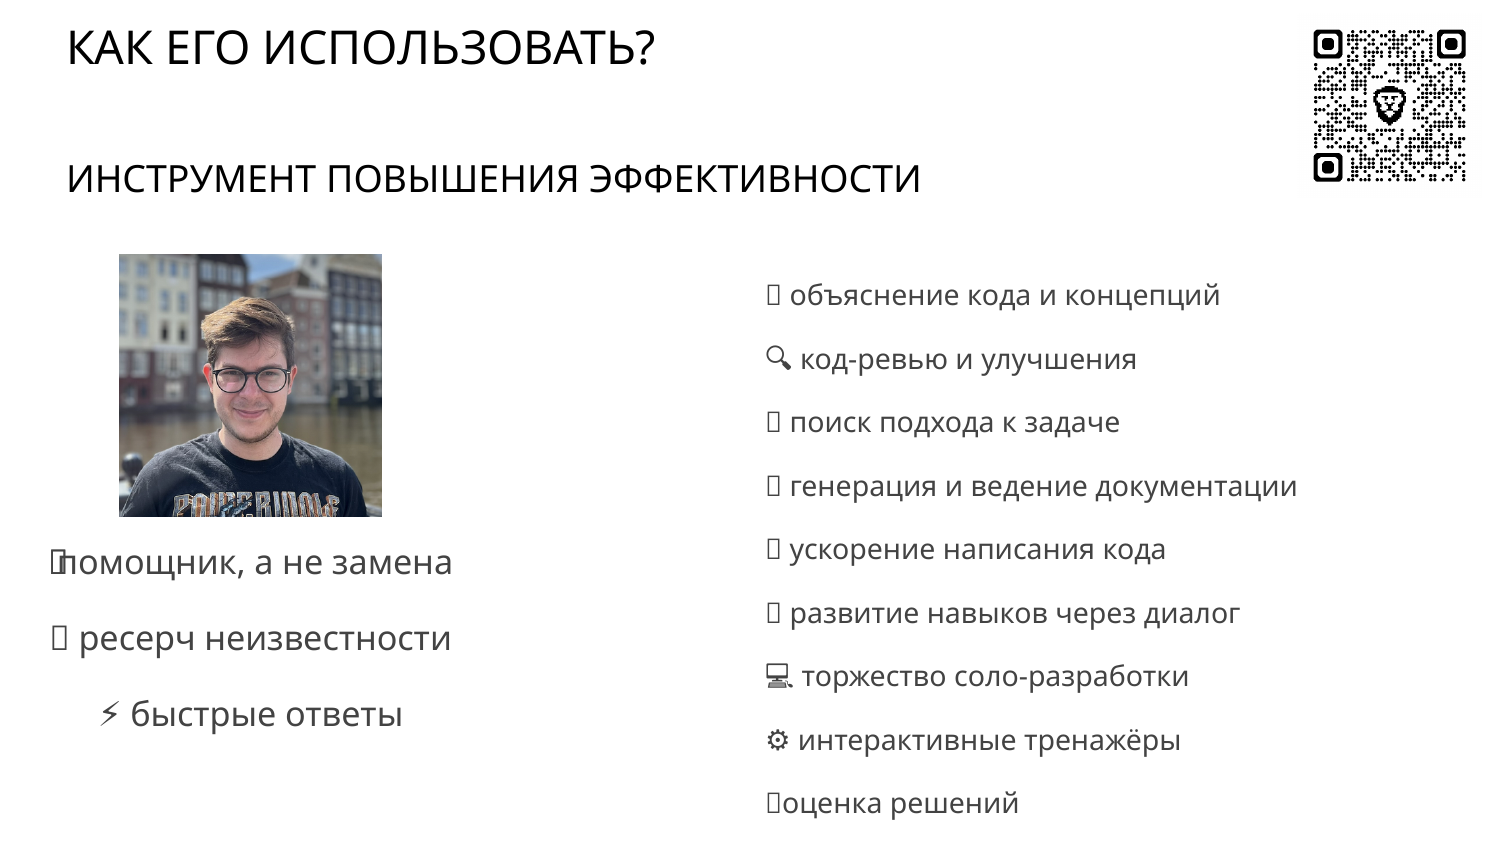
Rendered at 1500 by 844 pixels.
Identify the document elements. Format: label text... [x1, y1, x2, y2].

list 🧑‍🤝‍🧑 помощник, а не замена 🌀 ресерч неизвестности ⚡ быстрые ответы [32, 516, 469, 844]
picture [1297, 13, 1482, 198]
list ИНСТРУМЕНТ ПОВЫШЕНИЯ ЭФФЕКТИВНОСТИ [51, 130, 1167, 237]
title КАК ЕГО ИСПОЛЬЗОВАТЬ? [51, 0, 857, 94]
list 🧠 объяснение кода и концепций 🔍 код-ревью и улучшения 💡 поиск подхода к задаче 📜 генерация и ведение документации 🚀 ускорение написания кода 🧩 развитие навыков через диалог 💻 торжество соло-разработки ⚙️ интерактивные тренажёры 🤔оценка решений [750, 254, 1500, 844]
picture [119, 254, 382, 517]
